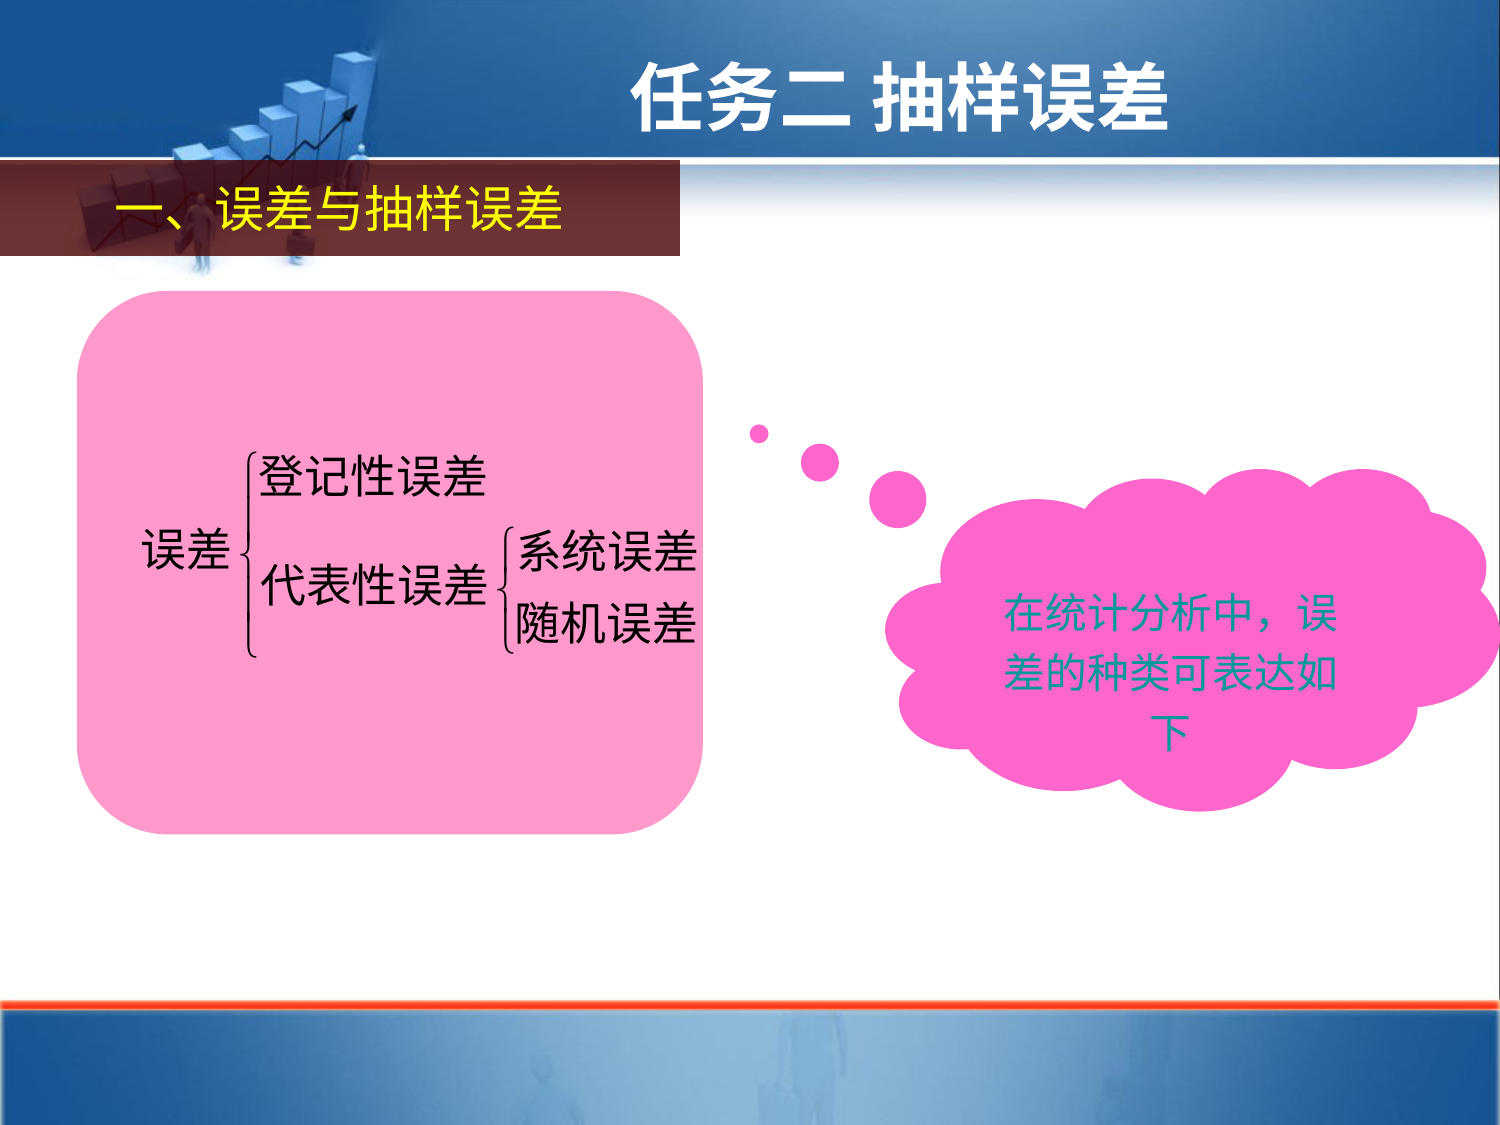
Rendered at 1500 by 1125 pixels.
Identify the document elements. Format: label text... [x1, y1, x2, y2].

text_box 在统计分析中，误差的种类可表达如下 [869, 471, 927, 529]
text_box 在统计分析中，误差的种类可表达如下 [800, 443, 839, 482]
picture [0, 0, 1500, 1125]
text_box 在统计分析中，误差的种类可表达如下 [749, 424, 769, 444]
text_box 在统计分析中，误差的种类可表达如下 [885, 469, 1500, 812]
text_box 任务二 抽样误差 [336, 42, 1465, 148]
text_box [135, 443, 705, 666]
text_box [76, 290, 704, 835]
text_box 一、误差与抽样误差 [0, 160, 680, 256]
